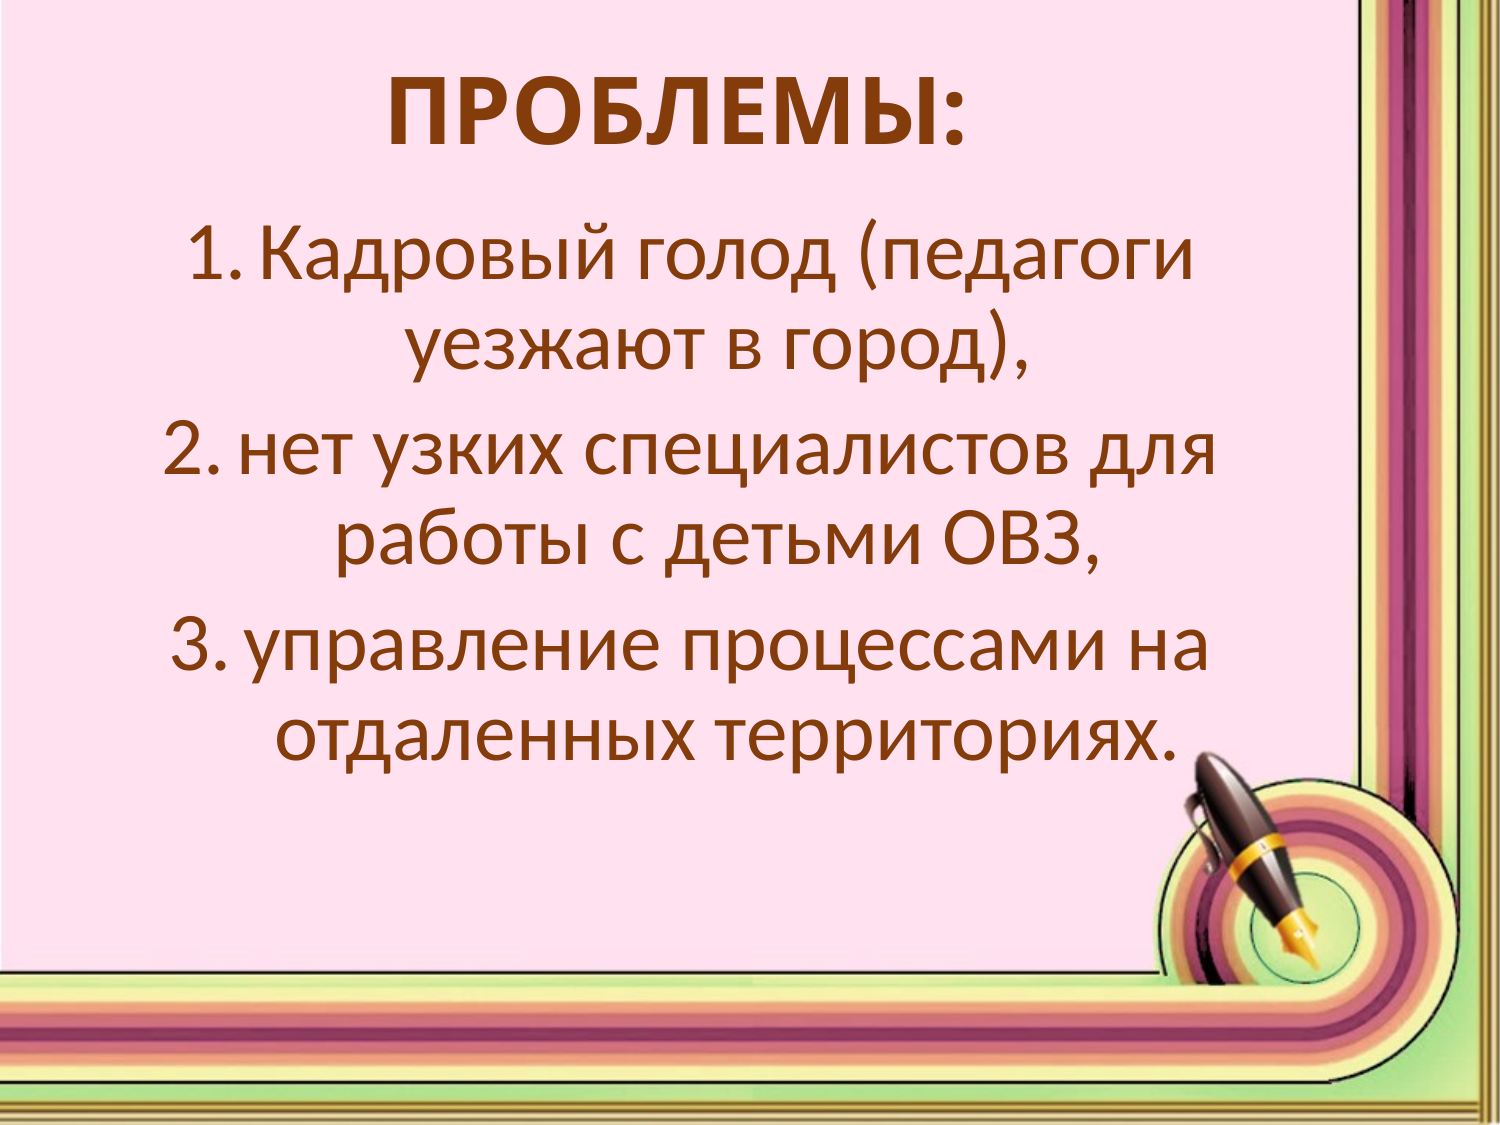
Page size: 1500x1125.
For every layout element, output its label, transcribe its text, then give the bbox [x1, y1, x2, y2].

list Кадровый голод (педагоги уезжают в город), нет узких специалистов для работы с детьми ОВЗ, управление процессами на отдаленных территориях. [52, 200, 1329, 793]
picture [0, 0, 1500, 1125]
title ПРОБЛЕМЫ: [38, 37, 1315, 173]
